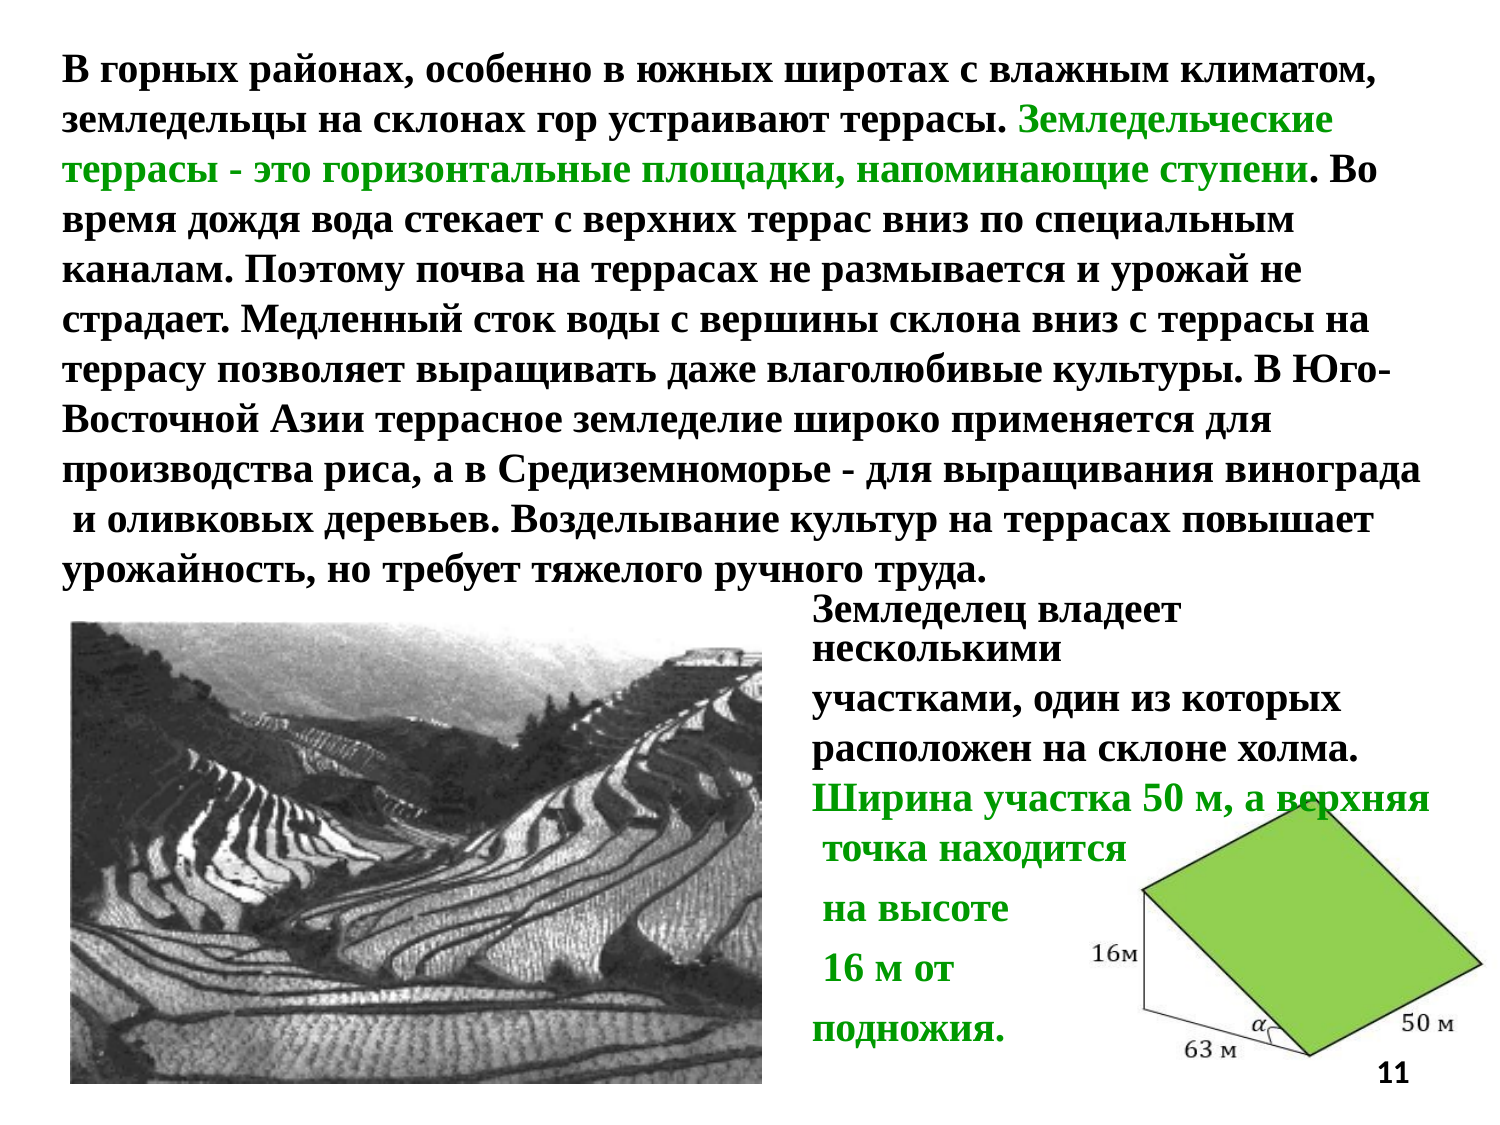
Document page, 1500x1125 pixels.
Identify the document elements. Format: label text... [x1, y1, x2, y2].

slide_number 11 [1370, 1069, 1417, 1125]
picture [1089, 784, 1498, 1061]
text_box В горных районах, особенно в южных широтах с влажным климатом, земледельцы на склонах гор устраивают террасы. Земледельческие террасы - это горизонтальные площадки, напоминающие ступени. Во время дождя вода стекает с верхних террас вниз по специальным каналам. Поэтому почва на террасах не размывается и урожай не страдает. Медленный сток воды с вершины склона вниз с террасы на террасу позволяет выращивать даже влаголюбивые культуры. В Юго- Восточной Азии террасное земледелие широко применяется для производства риса, а в Средиземноморье - для выращивания винограда и оливковых деревьев. Возделывание культур на террасах повышает урожайность, но требует тяжелого ручного труда. Земледелец владеет несколькими участками, один из которых расположен на склоне холма. Ширина участка 50 м, а верхняя точка находится на высоте 16 м от подножия. [59, 39, 1447, 1051]
picture [70, 620, 762, 1084]
